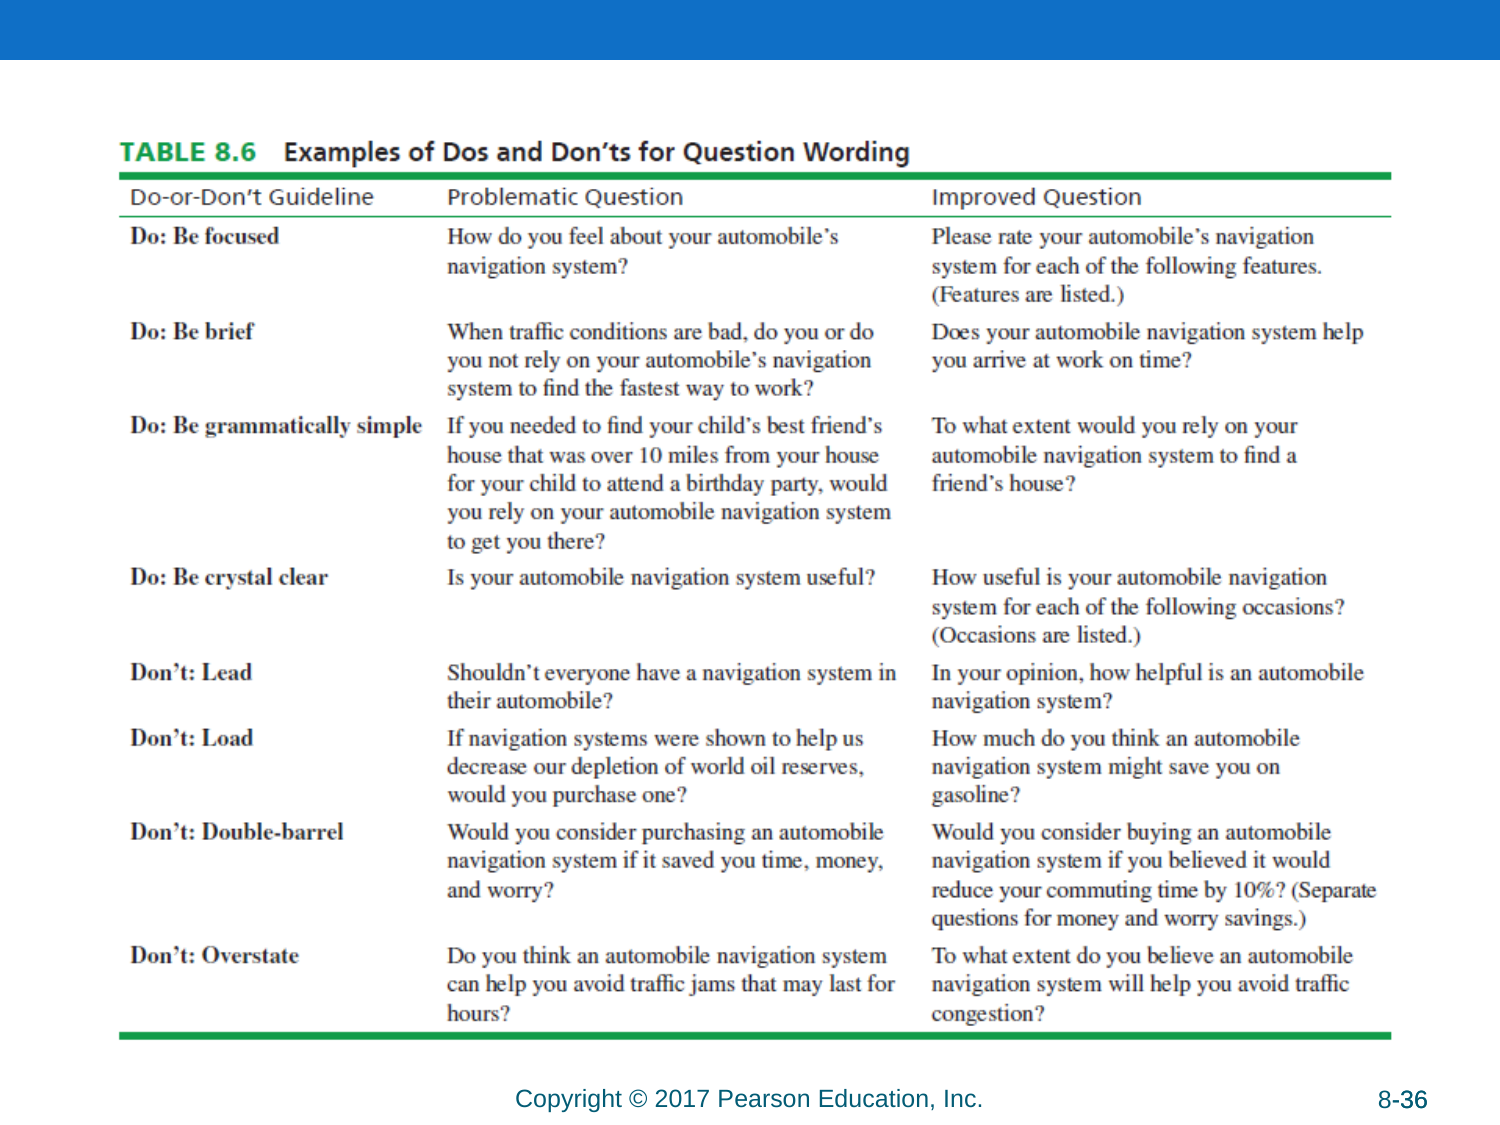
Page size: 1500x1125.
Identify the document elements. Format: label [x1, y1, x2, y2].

picture [641, 1100, 647, 1107]
picture [85, 126, 1415, 1051]
